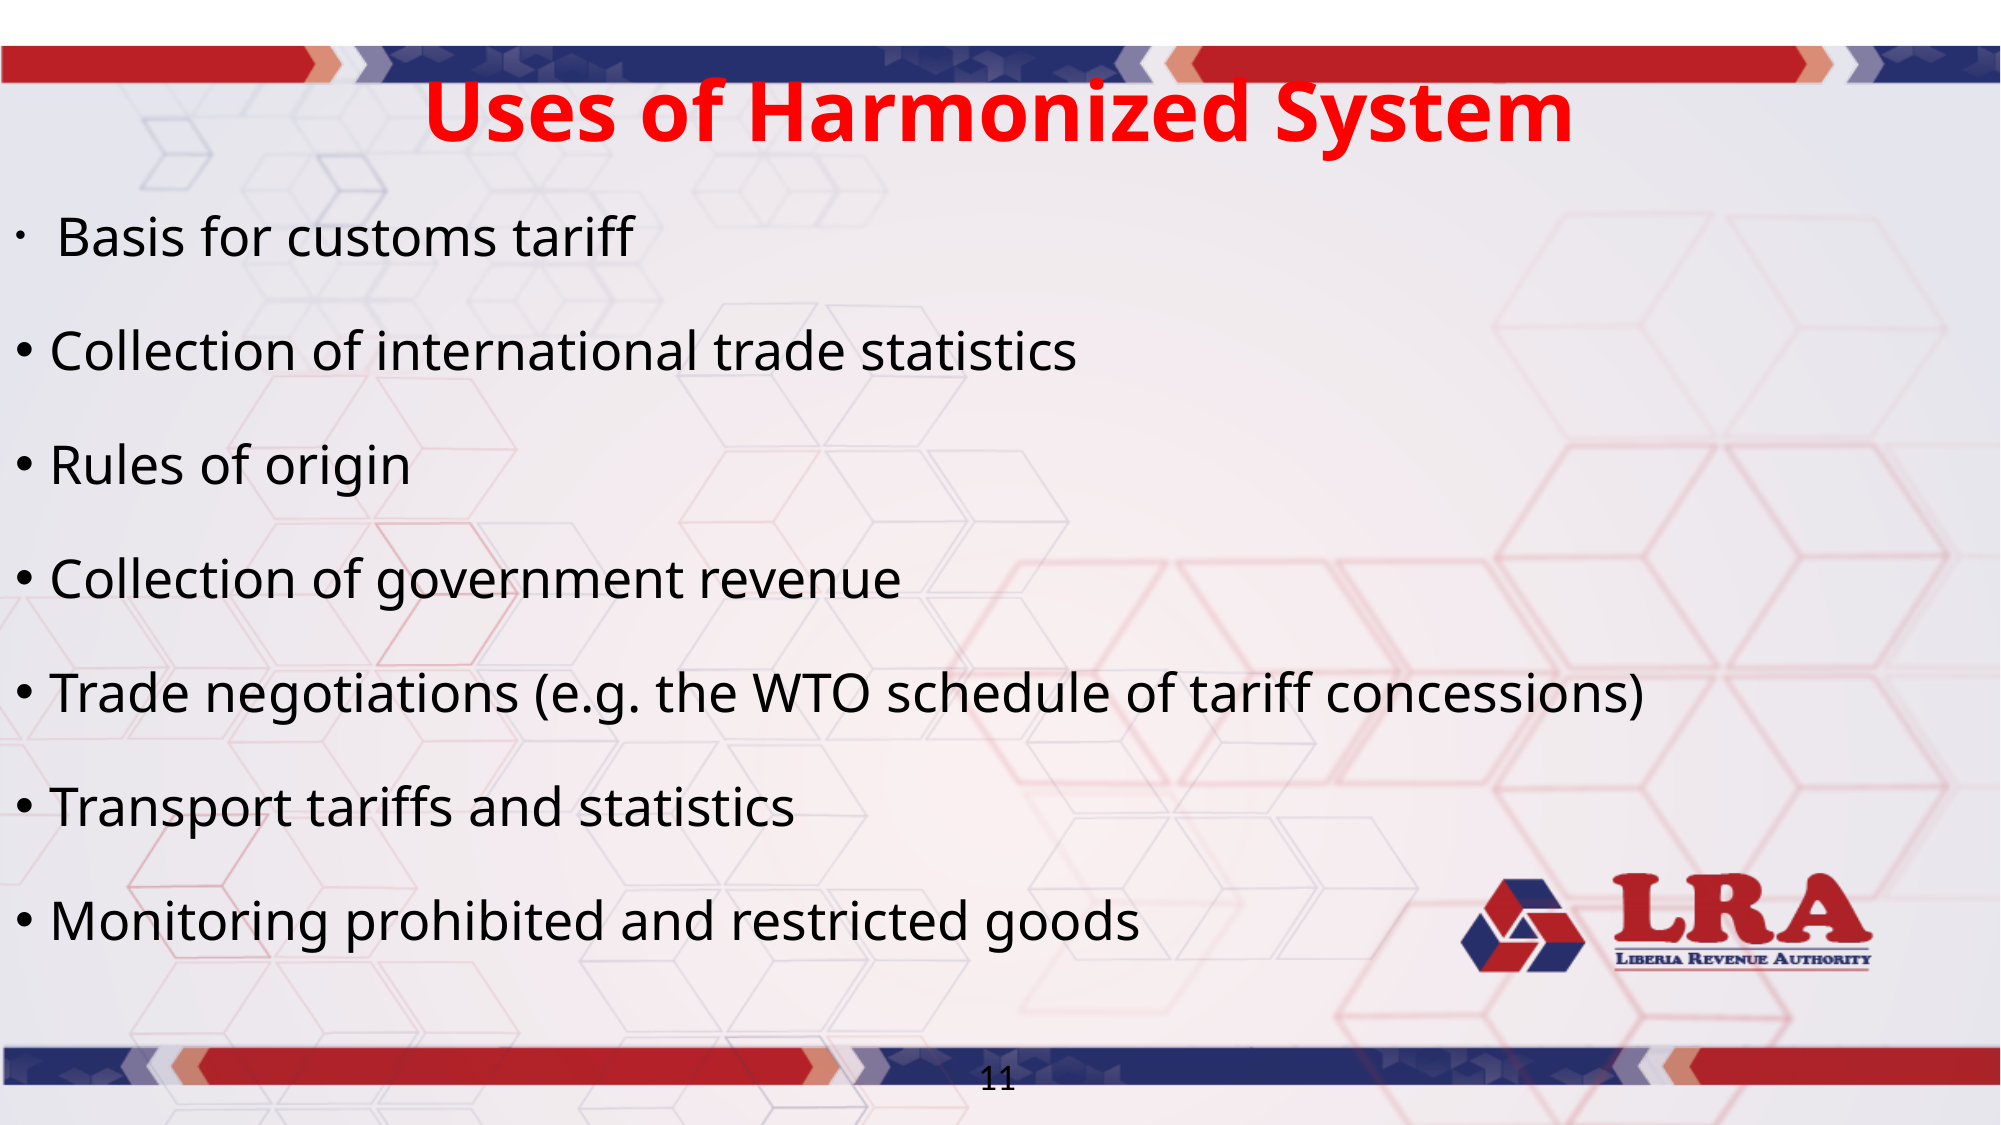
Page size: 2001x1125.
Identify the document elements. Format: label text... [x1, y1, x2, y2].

text_box 11 [963, 1045, 1044, 1106]
list Basis for customs tariff Collection of international trade statistics Rules of origin Collection of government revenue Trade negotiations (e.g. the WTO schedule of tariff concessions) Transport tariffs and statistics Monitoring prohibited and restricted goods [0, 149, 1962, 1080]
title Uses of Harmonized System [0, 59, 2000, 170]
picture [0, 0, 2001, 1125]
